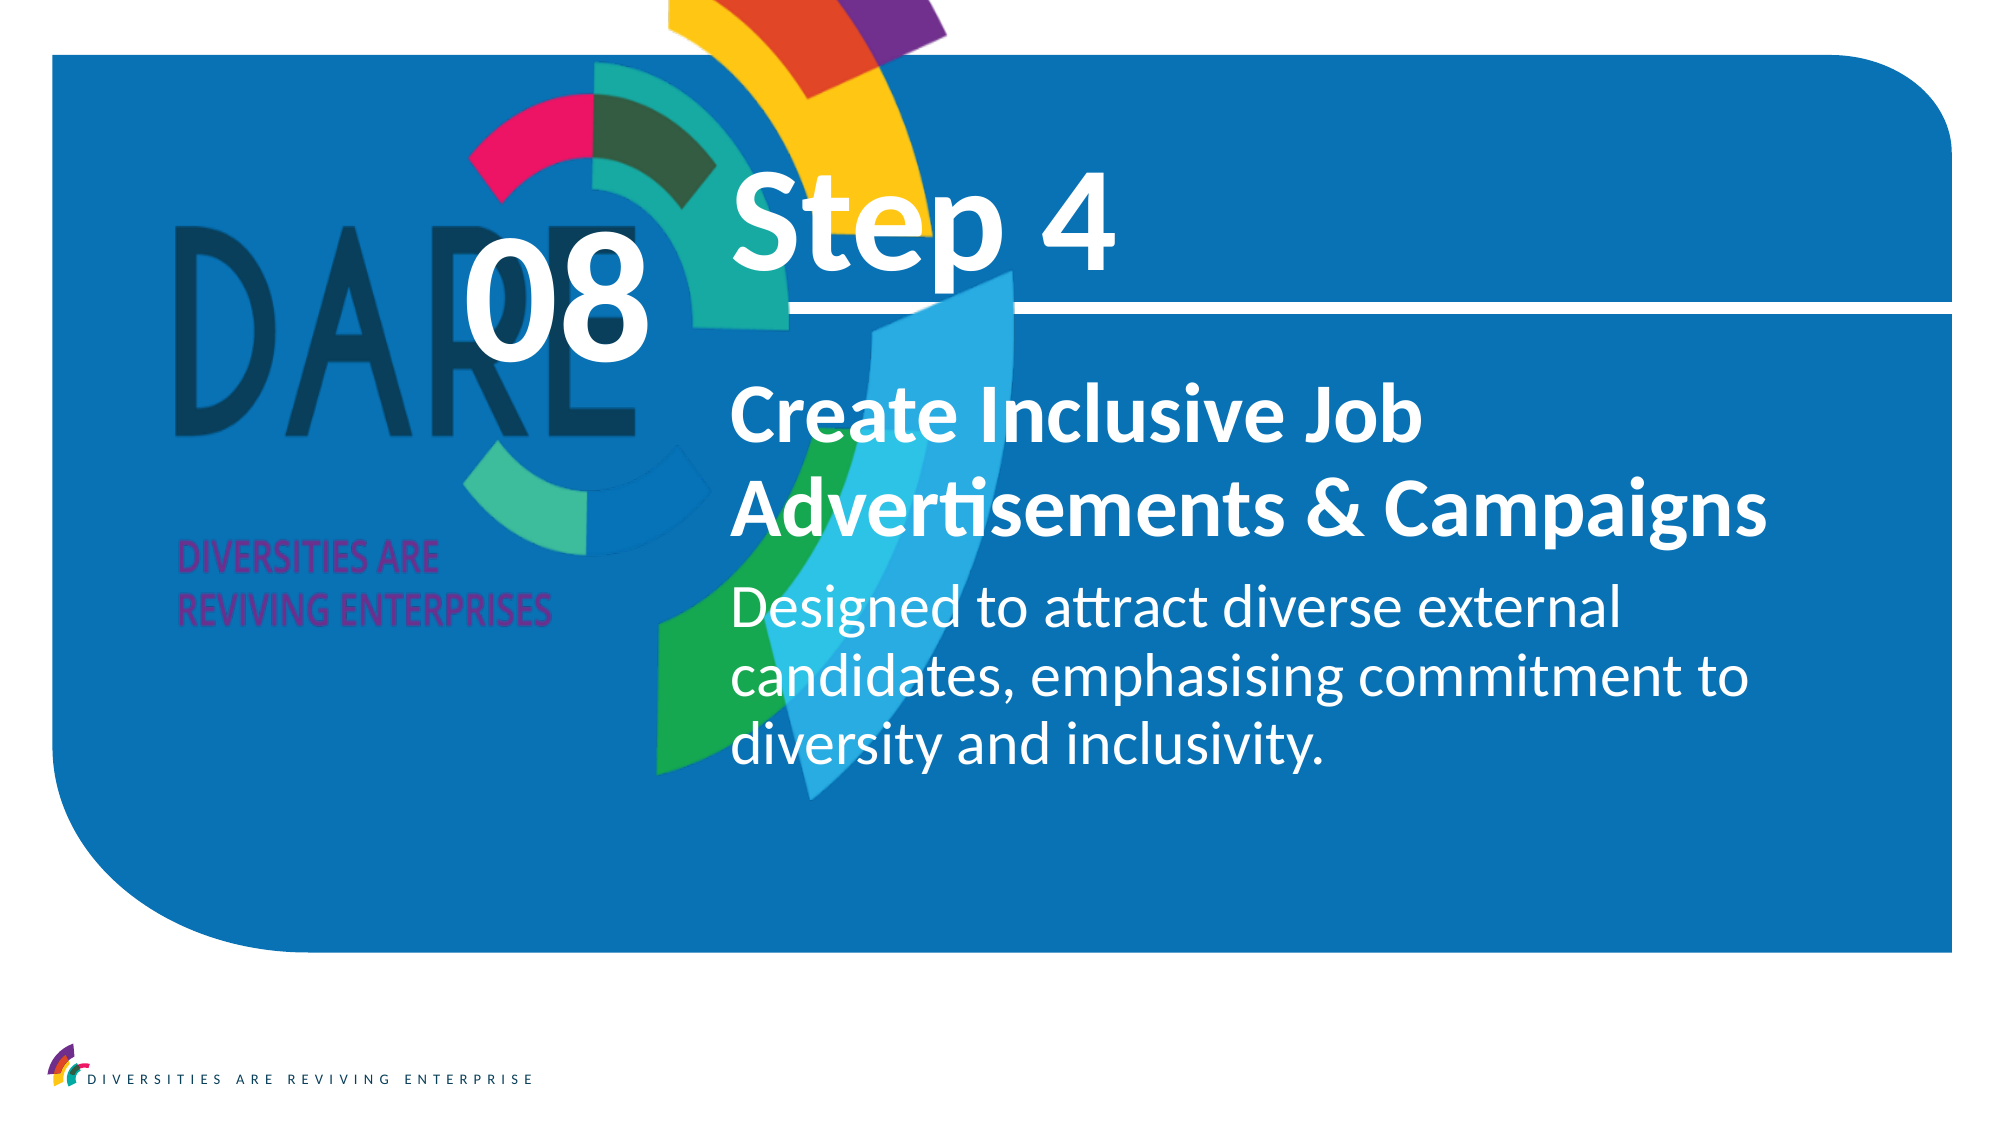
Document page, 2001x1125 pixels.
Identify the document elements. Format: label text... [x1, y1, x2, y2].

picture [24, 0, 1166, 987]
list Create Inclusive Job Advertisements & Campaigns Designed to attract diverse external candidates, emphasising commitment to diversity and inclusivity. [715, 362, 1793, 868]
text_box Step 4 [715, 112, 1211, 308]
list 08 [449, 191, 715, 288]
